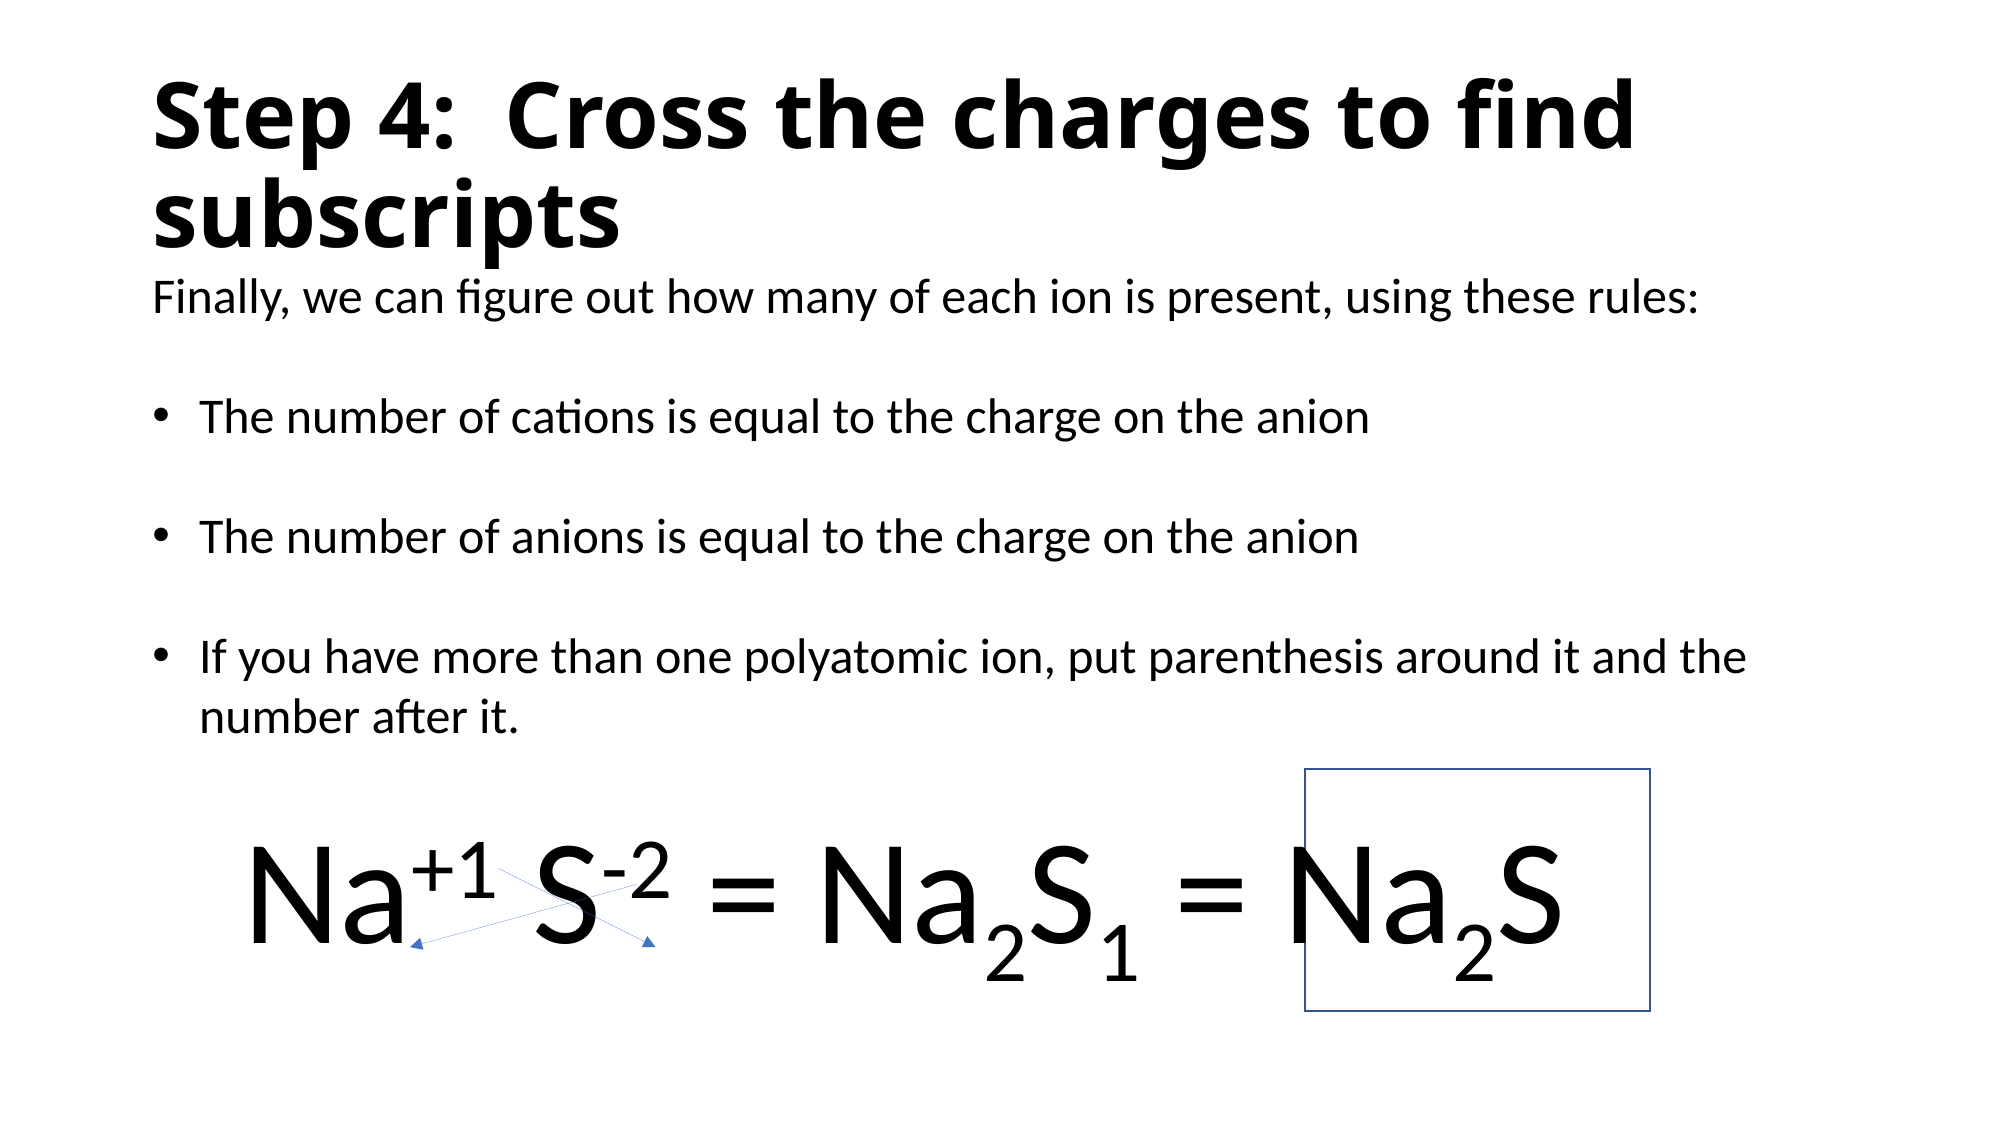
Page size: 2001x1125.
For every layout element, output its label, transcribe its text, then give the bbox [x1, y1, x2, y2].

title Step 4: Cross the charges to find subscripts [137, 59, 1863, 278]
text_box Na+1 S-2 = Na2S1 = Na2S [228, 786, 1675, 1007]
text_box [498, 868, 656, 948]
text_box [1304, 768, 1651, 786]
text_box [409, 884, 637, 948]
text_box Finally, we can figure out how many of each ion is present, using these rules: The number of cations is equal to the charge on the anion The number of anions is equal to the charge on the anion If you have more than one polyatomic ion, put parenthesis around it and the number after it. [137, 256, 1837, 752]
text_box [1304, 1007, 1651, 1012]
